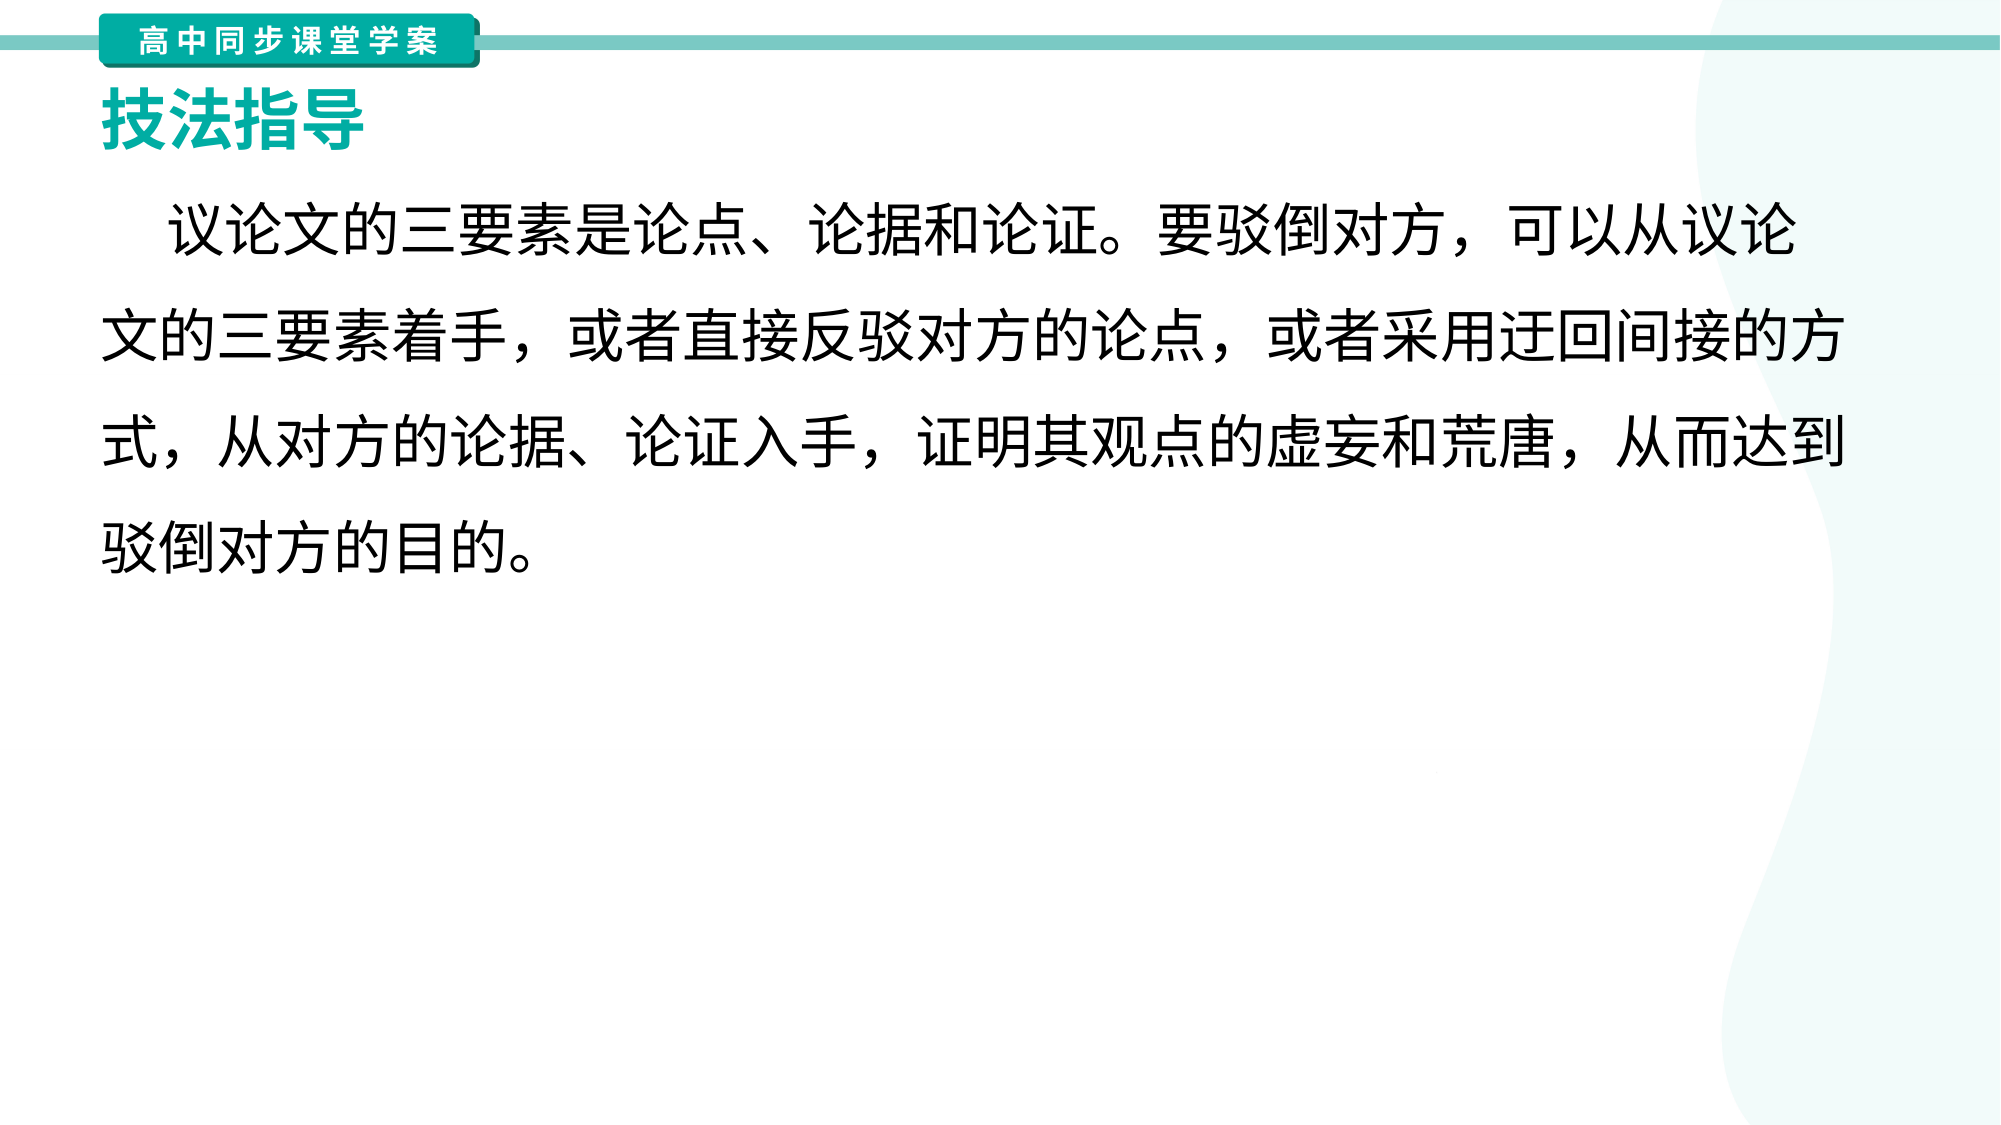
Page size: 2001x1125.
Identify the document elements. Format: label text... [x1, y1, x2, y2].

text_box 议论文的三要素是论点、论据和论证。要驳倒对方，可以从议论 文的三要素着手，或者直接反驳对方的论点，或者采用迂回间接的方 式，从对方的论据、论证入手，证明其观点的虚妄和荒唐，从而达到 驳倒对方的目的。 [100, 156, 1899, 582]
text_box 技法指导 [100, 76, 1899, 156]
picture [0, 0, 2000, 1125]
